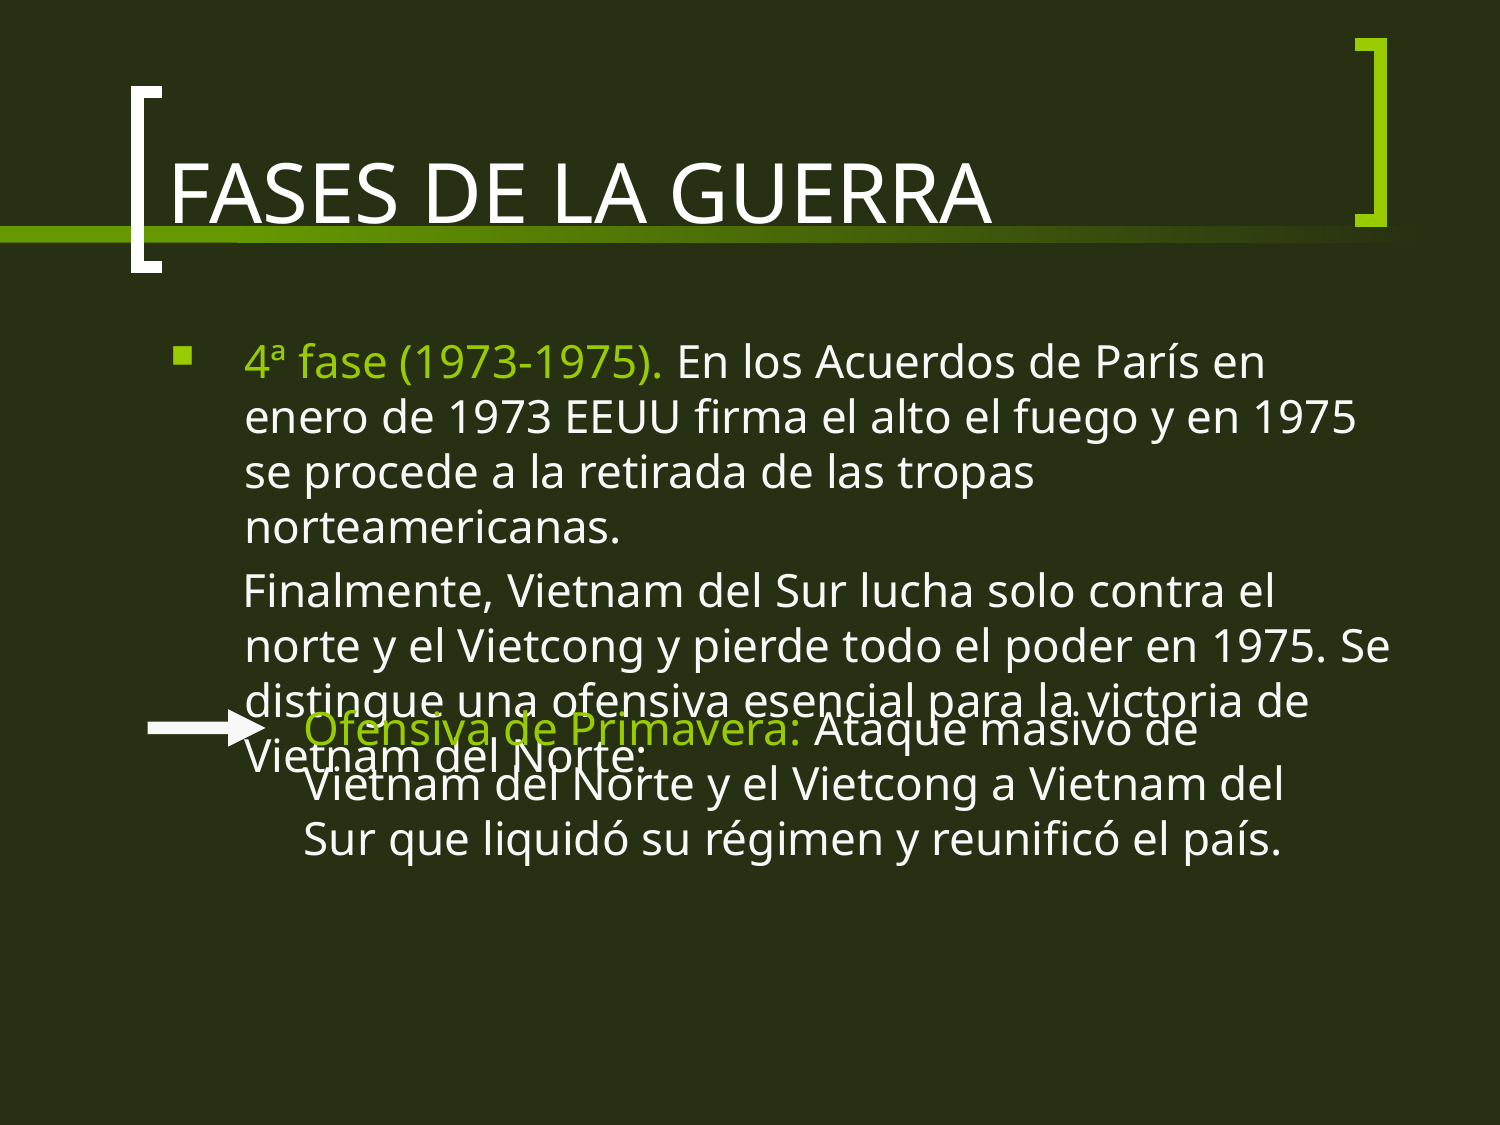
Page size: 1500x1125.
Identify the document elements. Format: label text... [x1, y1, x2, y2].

text_box [147, 721, 266, 735]
list 4ª fase (1973-1975). En los Acuerdos de París en enero de 1973 EEUU firma el alto el fuego y en 1975 se procede a la retirada de las tropas norteamericanas. Finalmente, Vietnam del Sur lucha solo contra el norte y el Vietcong y pierde todo el poder en 1975. Se distingue una ofensiva esencial para la victoria de Vietnam del Norte: [155, 324, 1413, 1001]
title FASES DE LA GUERRA [152, 15, 1328, 248]
text_box Ofensiva de Primavera: Ataque masivo de Vietnam del Norte y el Vietcong a Vietnam del Sur que liquidó su régimen y reunificó el país. [289, 692, 1376, 873]
